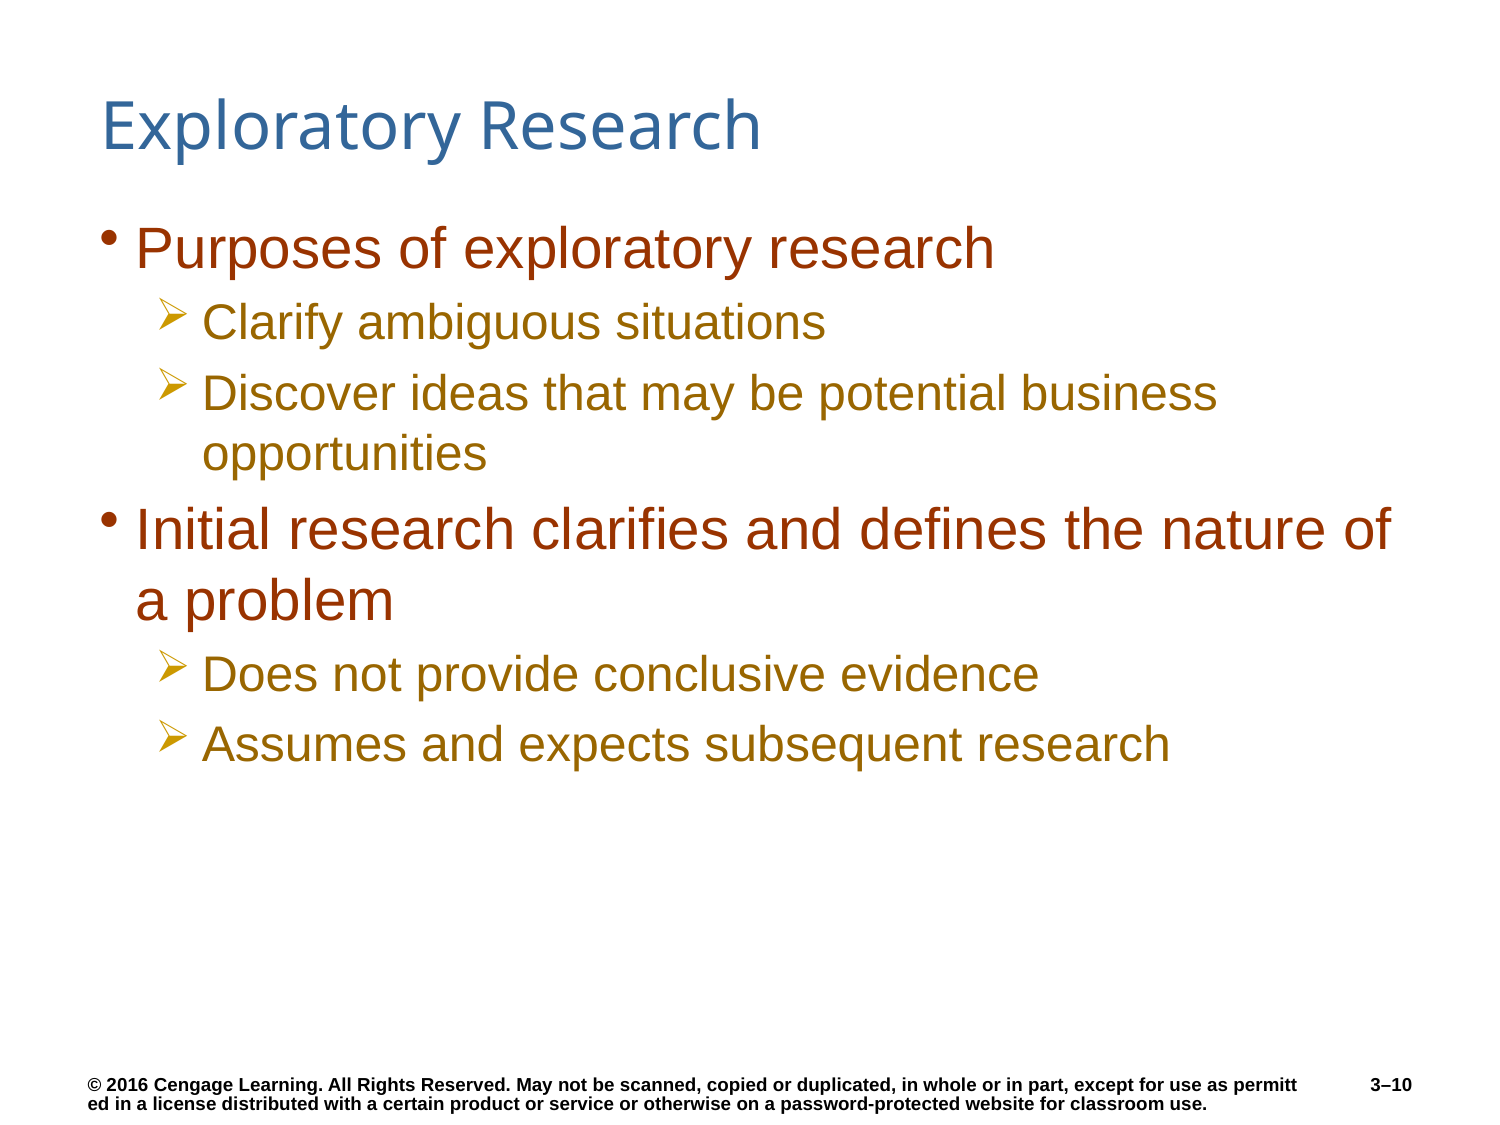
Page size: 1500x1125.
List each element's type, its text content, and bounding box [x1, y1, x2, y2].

slide_number 3–10 [1050, 1042, 1413, 1103]
title Exploratory Research [85, 75, 1411, 171]
list Purposes of exploratory research Clarify ambiguous situations Discover ideas that may be potential business opportunities Initial research clarifies and defines the nature of a problem Does not provide conclusive evidence Assumes and expects subsequent research [84, 202, 1414, 1013]
footer © 2016 Cengage Learning. All Rights Reserved. May not be scanned, copied or duplicated, in whole or in part, except for use as permitted in a license distributed with a certain product or service or otherwise on a password-protected website for classroom use. [87, 1057, 1050, 1103]
